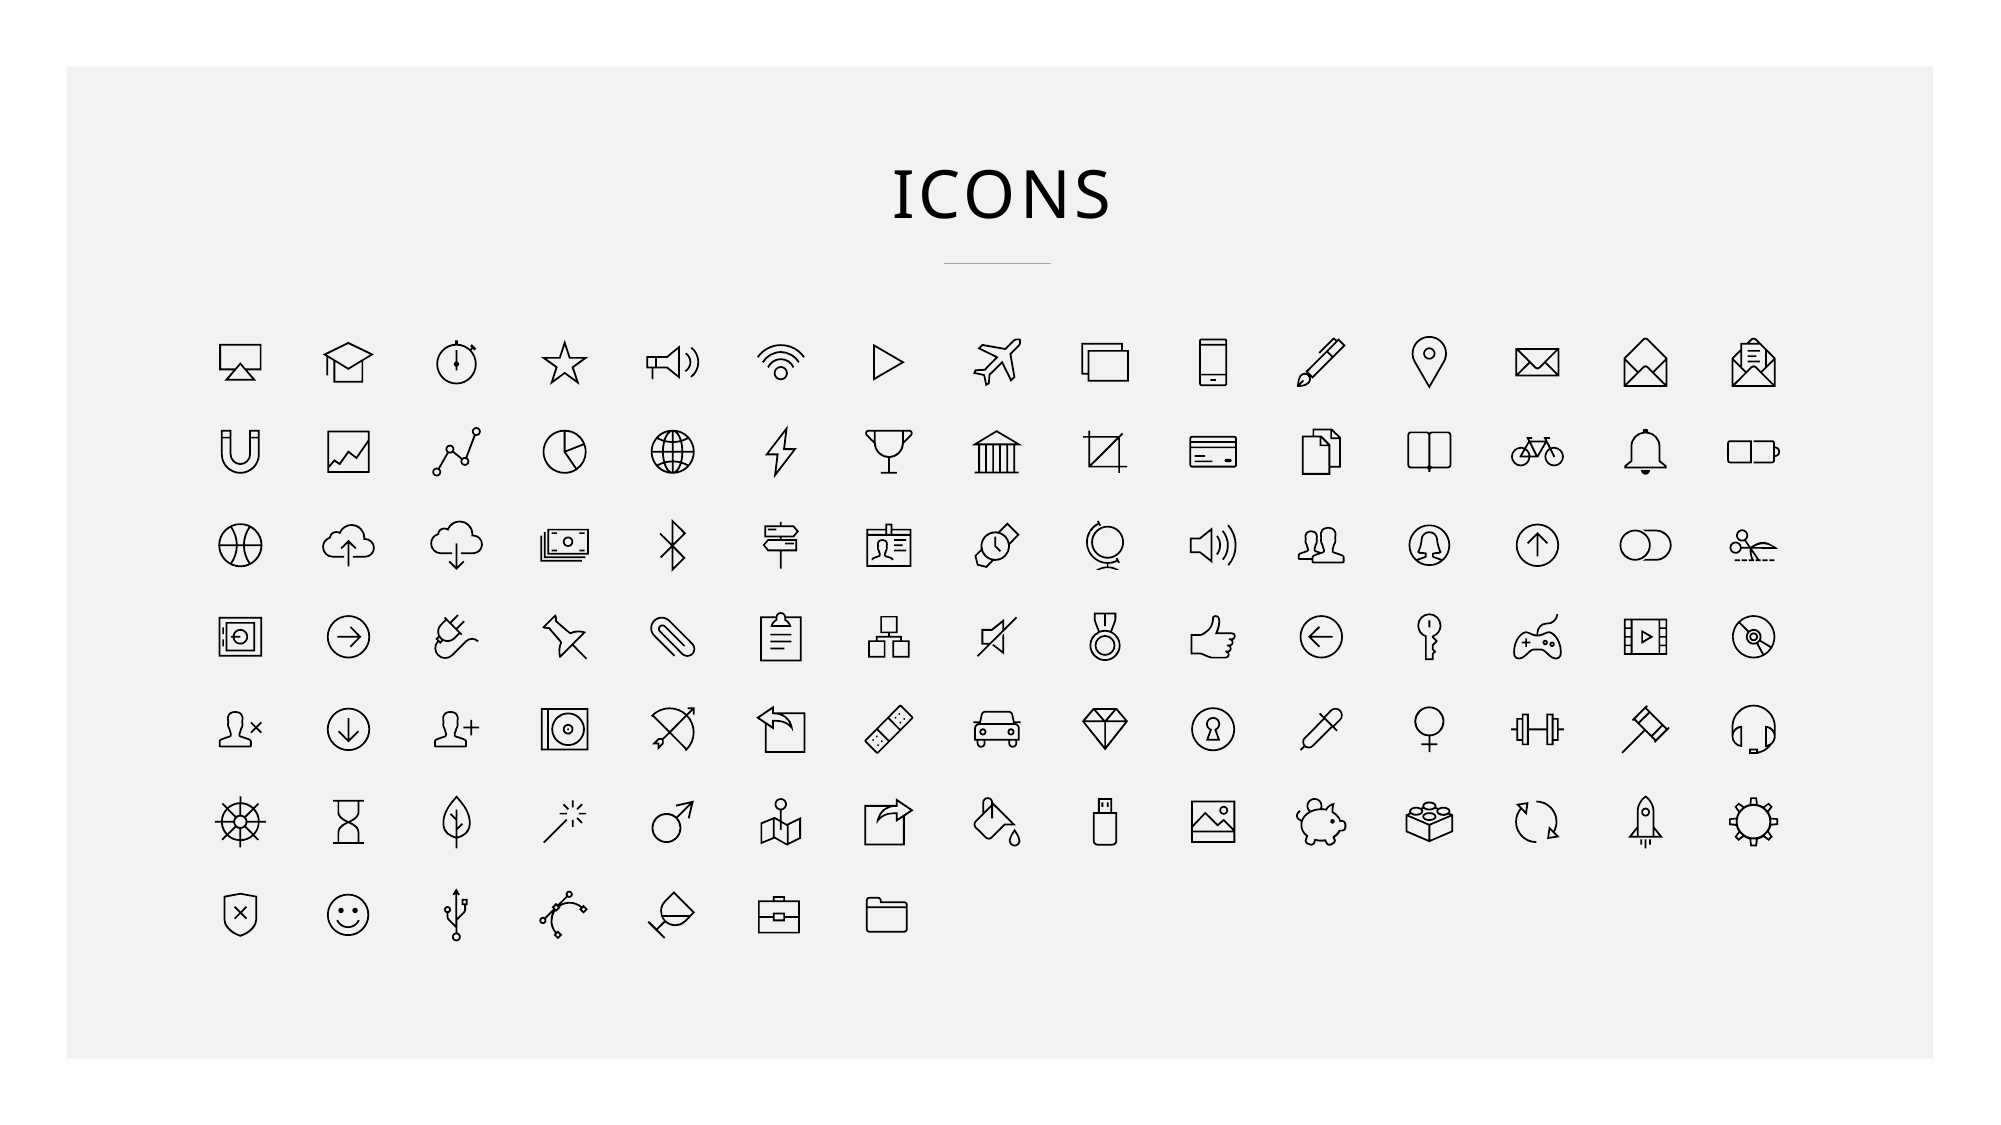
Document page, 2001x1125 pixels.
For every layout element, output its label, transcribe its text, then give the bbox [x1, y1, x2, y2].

text_box [322, 341, 374, 383]
text_box [1515, 523, 1560, 567]
text_box [1511, 437, 1564, 467]
text_box [540, 708, 589, 751]
text_box [1641, 470, 1650, 475]
text_box [448, 543, 465, 570]
text_box ICONS [815, 144, 1189, 240]
text_box [219, 343, 262, 381]
text_box [218, 523, 263, 568]
text_box [436, 340, 477, 385]
text_box [1297, 527, 1345, 564]
text_box [1407, 431, 1452, 472]
text_box [757, 344, 805, 358]
text_box [1417, 613, 1442, 661]
text_box [250, 721, 262, 734]
text_box [214, 796, 266, 848]
text_box [1299, 615, 1343, 659]
text_box [432, 427, 481, 477]
text_box [340, 539, 357, 567]
text_box [1221, 530, 1229, 561]
text_box [1083, 430, 1128, 473]
text_box [1081, 342, 1129, 382]
text_box [1628, 795, 1664, 838]
text_box [1008, 828, 1021, 847]
text_box [66, 65, 1934, 1060]
text_box [327, 430, 370, 473]
text_box [1216, 535, 1221, 555]
text_box [1408, 524, 1451, 566]
text_box [767, 358, 795, 369]
text_box [868, 616, 910, 658]
text_box [1729, 529, 1778, 562]
text_box [1731, 337, 1776, 387]
text_box [576, 817, 583, 824]
text_box [1623, 618, 1668, 655]
text_box [1753, 440, 1781, 464]
text_box [1405, 801, 1454, 843]
text_box [646, 345, 680, 380]
text_box [1621, 705, 1670, 754]
text_box [1089, 612, 1121, 661]
text_box [773, 366, 788, 381]
text_box [865, 896, 908, 933]
text_box [864, 704, 914, 754]
text_box [326, 615, 371, 659]
text_box [760, 612, 802, 662]
text_box [444, 888, 468, 942]
text_box [1227, 524, 1237, 566]
text_box [762, 351, 800, 363]
text_box [218, 616, 263, 657]
text_box [434, 711, 467, 748]
text_box [333, 799, 364, 844]
text_box [1511, 713, 1564, 746]
text_box [326, 893, 370, 937]
text_box [650, 707, 695, 752]
text_box [1731, 704, 1776, 754]
text_box [220, 429, 260, 474]
text_box [760, 798, 802, 846]
text_box [659, 518, 687, 572]
text_box [1727, 440, 1752, 464]
text_box [463, 719, 480, 736]
text_box [1513, 614, 1562, 660]
text_box [647, 891, 696, 939]
text_box [322, 524, 375, 558]
text_box [1414, 706, 1445, 753]
text_box [650, 616, 696, 657]
text_box [1536, 800, 1560, 840]
text_box [973, 710, 1021, 748]
text_box [326, 707, 371, 752]
text_box [974, 522, 1020, 568]
text_box [1296, 337, 1346, 387]
text_box [1189, 435, 1237, 468]
text_box [758, 896, 800, 934]
text_box [1190, 615, 1236, 659]
text_box [542, 429, 587, 474]
text_box [1199, 338, 1228, 387]
text_box [756, 705, 806, 753]
text_box [539, 890, 588, 940]
text_box [684, 352, 692, 372]
text_box [865, 429, 913, 474]
text_box [542, 614, 588, 660]
text_box [547, 528, 589, 555]
text_box [430, 520, 483, 555]
text_box [1411, 336, 1447, 389]
text_box [1729, 797, 1779, 847]
text_box [1296, 798, 1347, 846]
text_box [1189, 527, 1213, 564]
text_box [1092, 798, 1118, 846]
text_box [1619, 529, 1672, 561]
text_box [1191, 800, 1236, 843]
text_box [1299, 708, 1343, 751]
text_box [434, 614, 479, 659]
text_box [1191, 707, 1236, 752]
text_box [762, 521, 799, 569]
text_box [1082, 708, 1129, 751]
text_box [873, 343, 905, 381]
text_box [1515, 348, 1560, 377]
text_box [540, 339, 589, 385]
text_box [1732, 615, 1776, 659]
text_box [218, 711, 252, 748]
text_box [442, 795, 471, 849]
text_box [1515, 802, 1537, 843]
text_box [1624, 428, 1667, 469]
text_box [971, 430, 1023, 474]
text_box [1086, 520, 1124, 570]
text_box [976, 616, 1018, 657]
text_box [973, 338, 1022, 387]
text_box [1301, 428, 1341, 475]
text_box [765, 425, 797, 479]
text_box [690, 347, 700, 378]
text_box [650, 429, 695, 474]
text_box [540, 532, 586, 562]
text_box [866, 523, 912, 567]
text_box [973, 797, 1016, 840]
text_box [1623, 337, 1668, 387]
text_box [562, 803, 570, 810]
text_box [864, 798, 914, 846]
text_box [651, 800, 694, 843]
text_box [223, 892, 258, 937]
